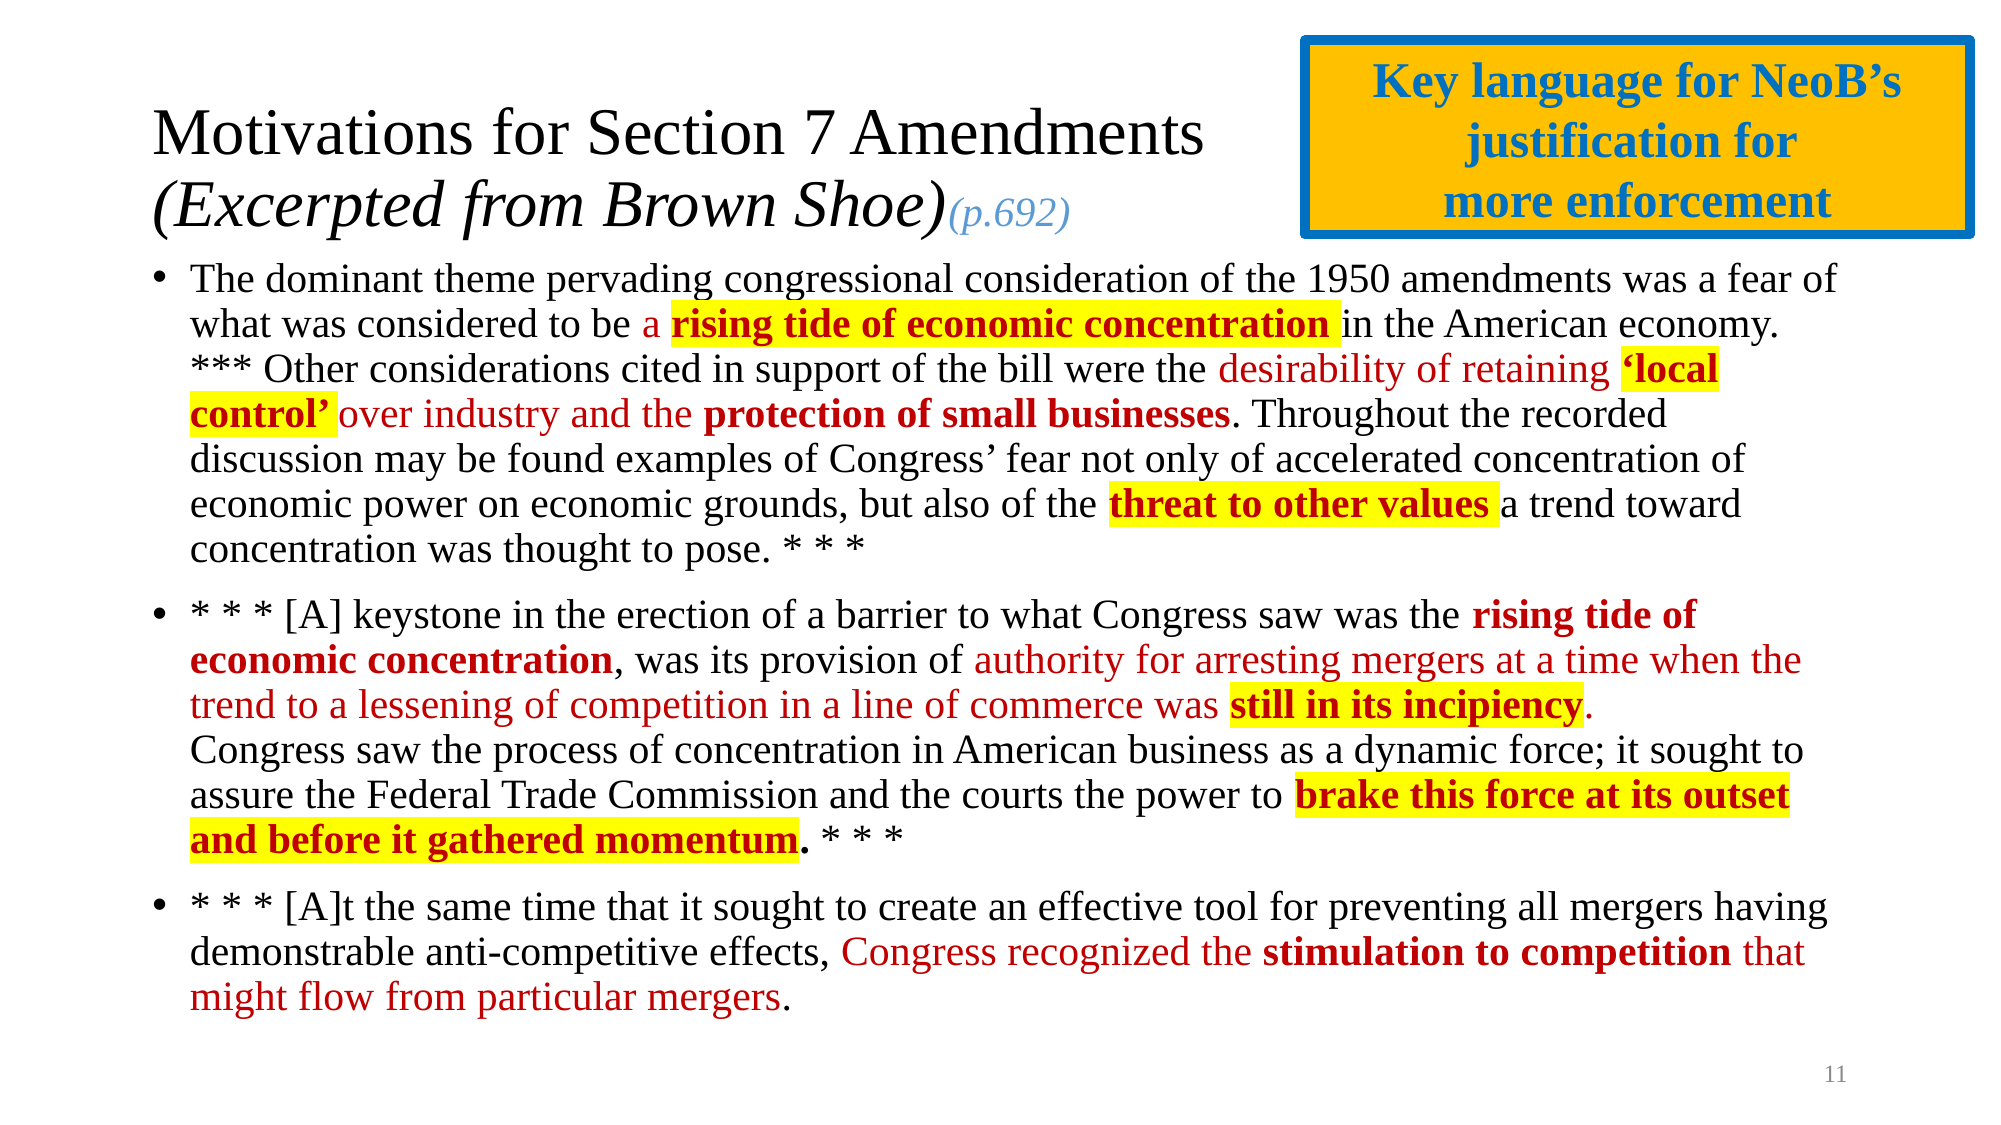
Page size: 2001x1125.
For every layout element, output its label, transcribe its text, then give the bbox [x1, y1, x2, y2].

list The dominant theme pervading congressional consideration of the 1950 amendments was a fear of what was considered to be a rising tide of economic concentration in the American economy. *** Other considerations cited in support of the bill were the desirability of retaining ‘local control’ over industry and the protection of small businesses. Throughout the recorded discussion may be found examples of Congress’ fear not only of accelerated concentration of economic power on economic grounds, but also of the threat to other values a trend toward concentration was thought to pose. * * * * * * [A] keystone in the erection of a barrier to what Congress saw was the rising tide of economic concentration, was its provision of authority for arresting mergers at a time when the trend to a lessening of competition in a line of commerce was still in its incipiency. Congress saw the process of concentration in American business as a dynamic force; it sought to assure the Federal Trade Commission and the courts the power to brake this force at its outset and before it gathered momentum. * * * * * * [A]t the same time that it sought to create an effective tool for preventing all mergers having demonstrable anti-competitive effects, Congress recognized the stimulation to competition that might flow from particular mergers. [137, 248, 1863, 1081]
title Motivations for Section 7 Amendments (Excerpted from Brown Shoe)(p.692) [137, 59, 1863, 248]
slide_number 11 [1412, 1042, 1863, 1103]
text_box Key language for NeoB’s justification for more enforcement [1304, 40, 1970, 235]
